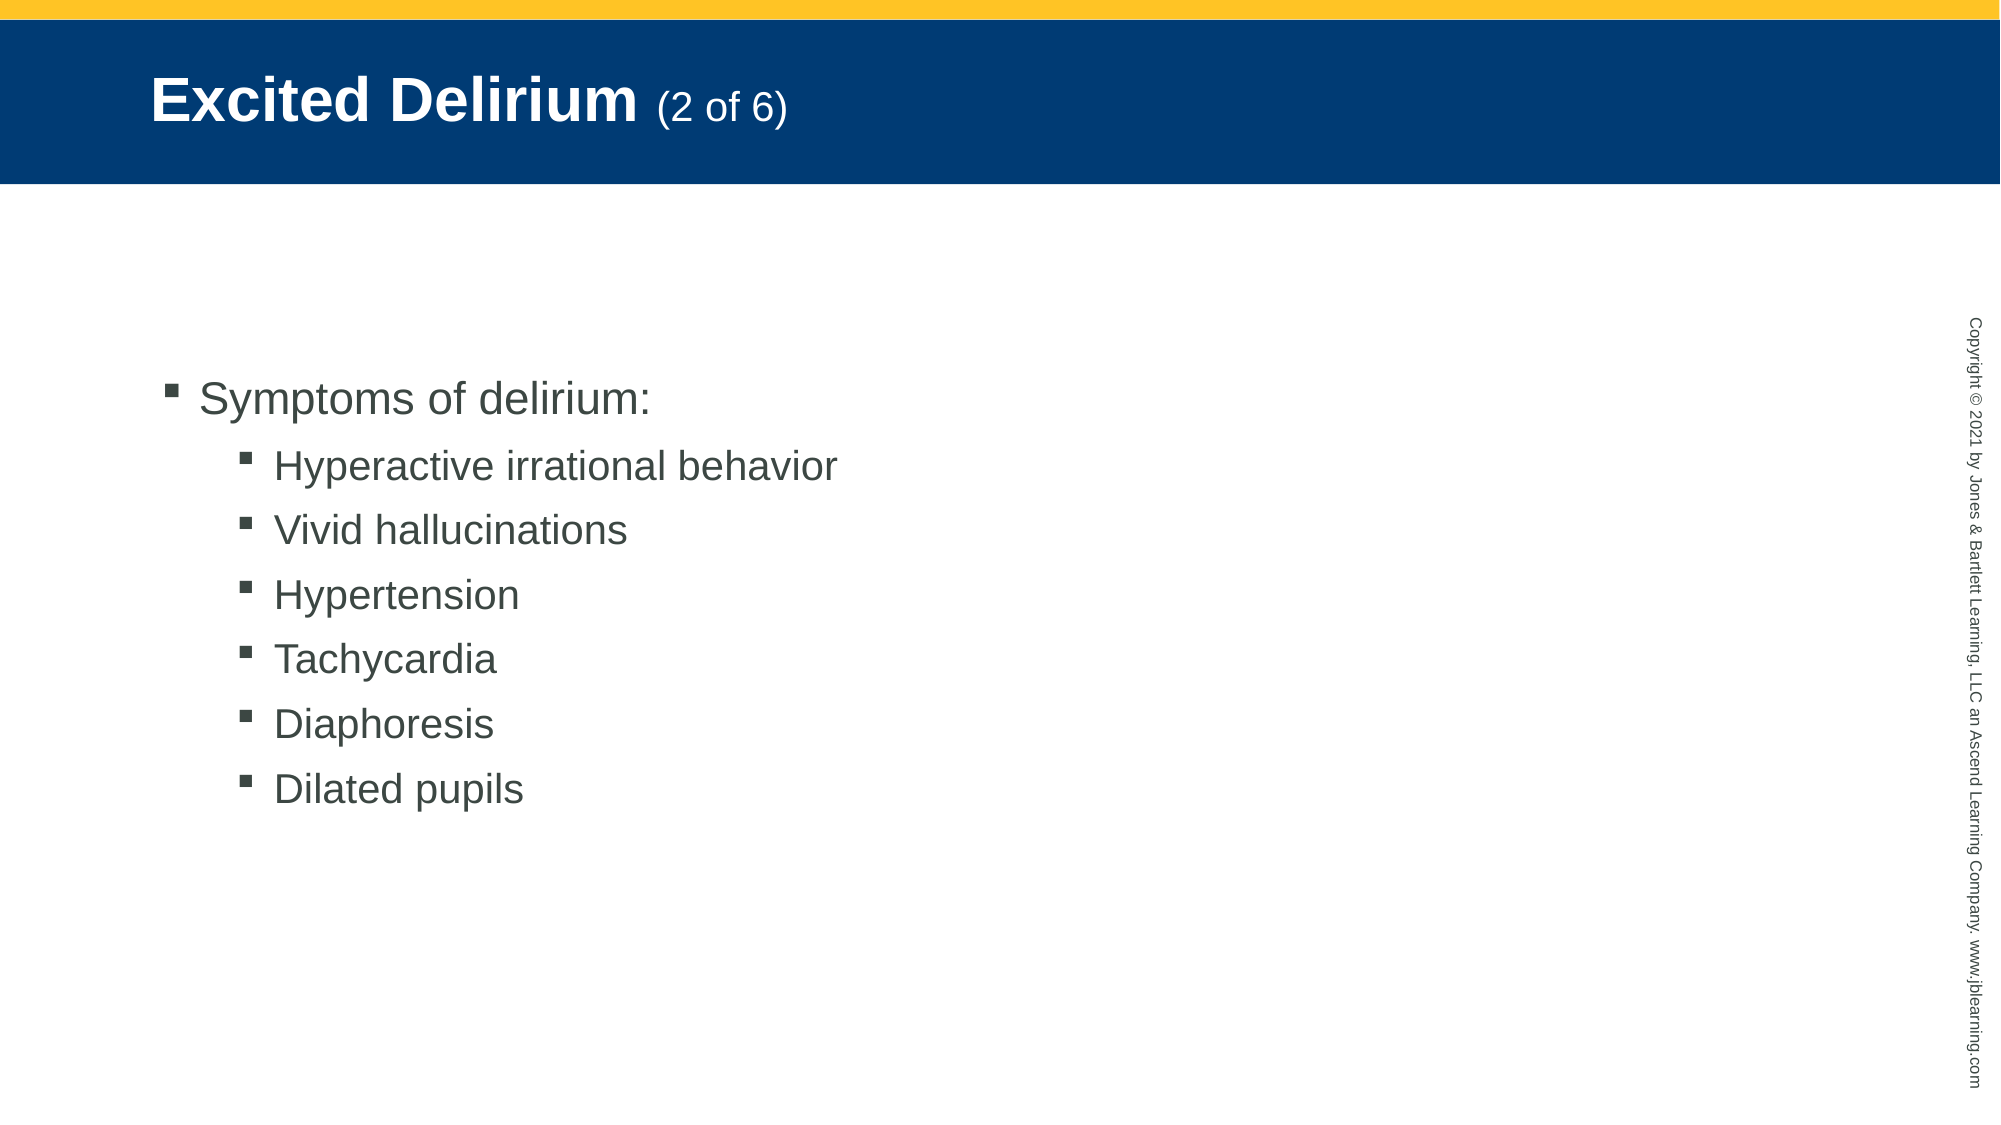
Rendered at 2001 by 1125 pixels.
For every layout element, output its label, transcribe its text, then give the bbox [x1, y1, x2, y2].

list Symptoms of delirium: Hyperactive irrational behavior Vivid hallucinations Hypertension Tachycardia Diaphoresis Dilated pupils [146, 361, 1859, 1016]
title Excited Delirium (2 of 6) [0, 19, 2000, 185]
